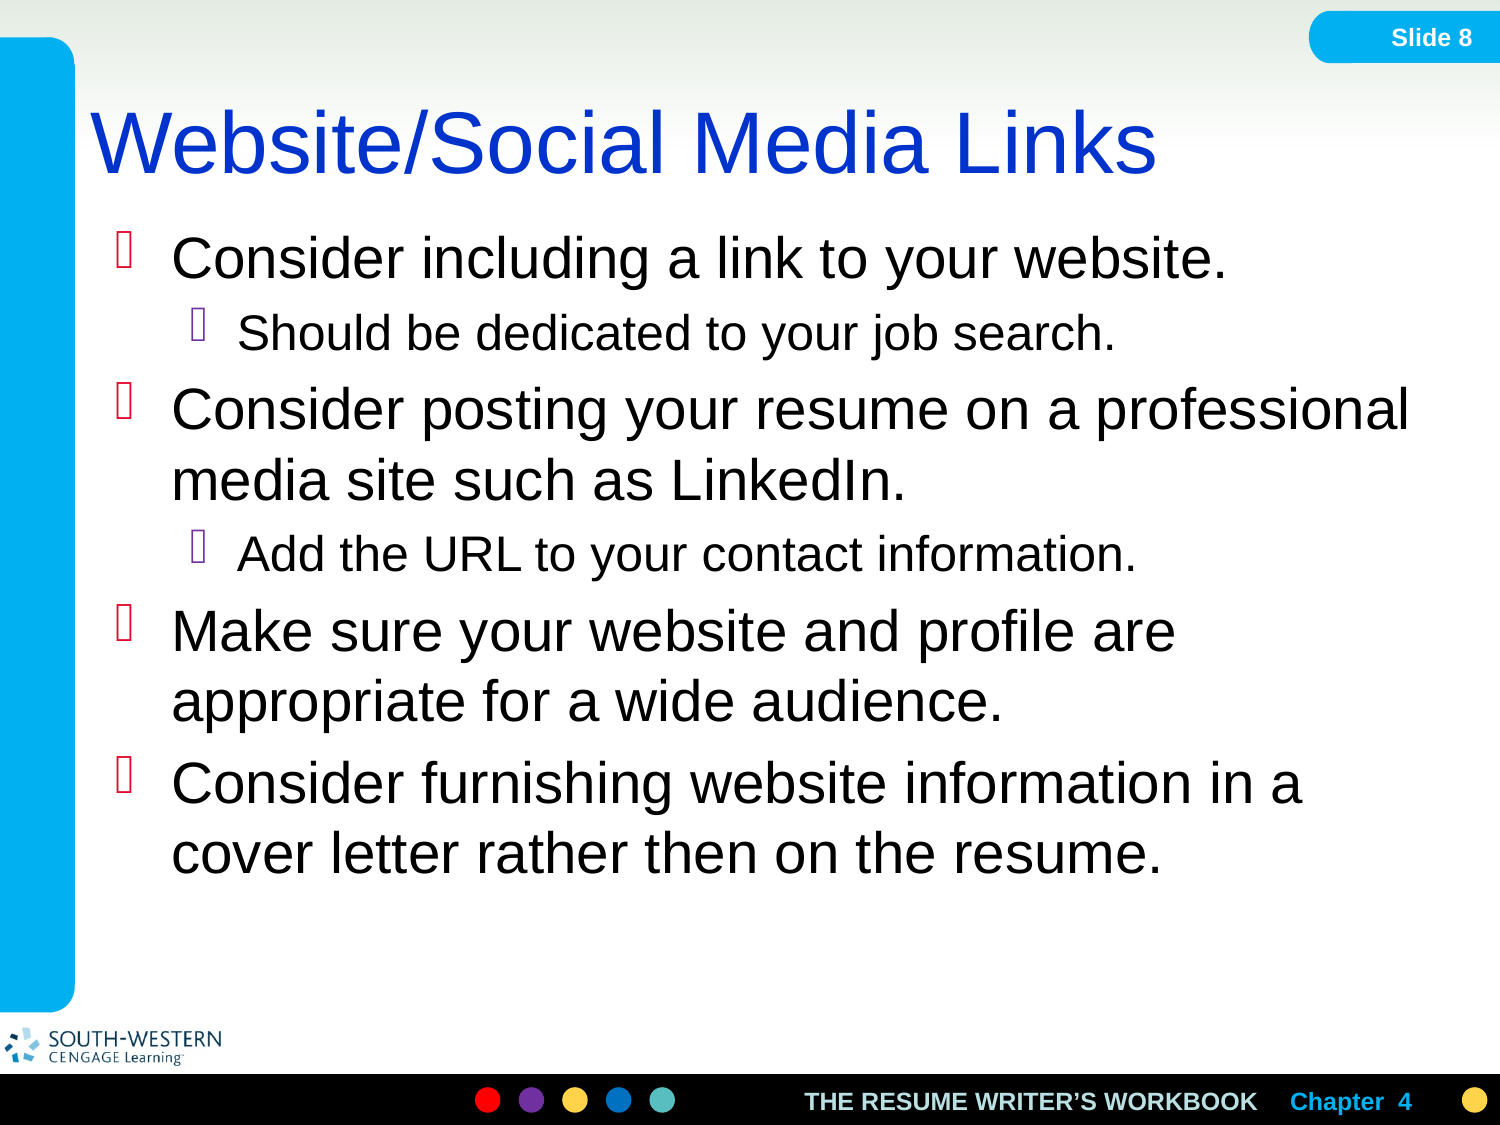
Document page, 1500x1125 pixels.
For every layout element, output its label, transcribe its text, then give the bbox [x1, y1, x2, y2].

slide_number Slide 8 [1312, 13, 1488, 93]
list Consider including a link to your website. Should be dedicated to your job search. Consider posting your resume on a professional media site such as LinkedIn. Add the URL to your contact information. Make sure your website and profile are appropriate for a wide audience. Consider furnishing website information in a cover letter rather then on the resume. [99, 212, 1451, 956]
title Website/Social Media Links [74, 44, 1426, 233]
footer Chapter 4 [1274, 1075, 1476, 1125]
picture [0, 1022, 225, 1073]
